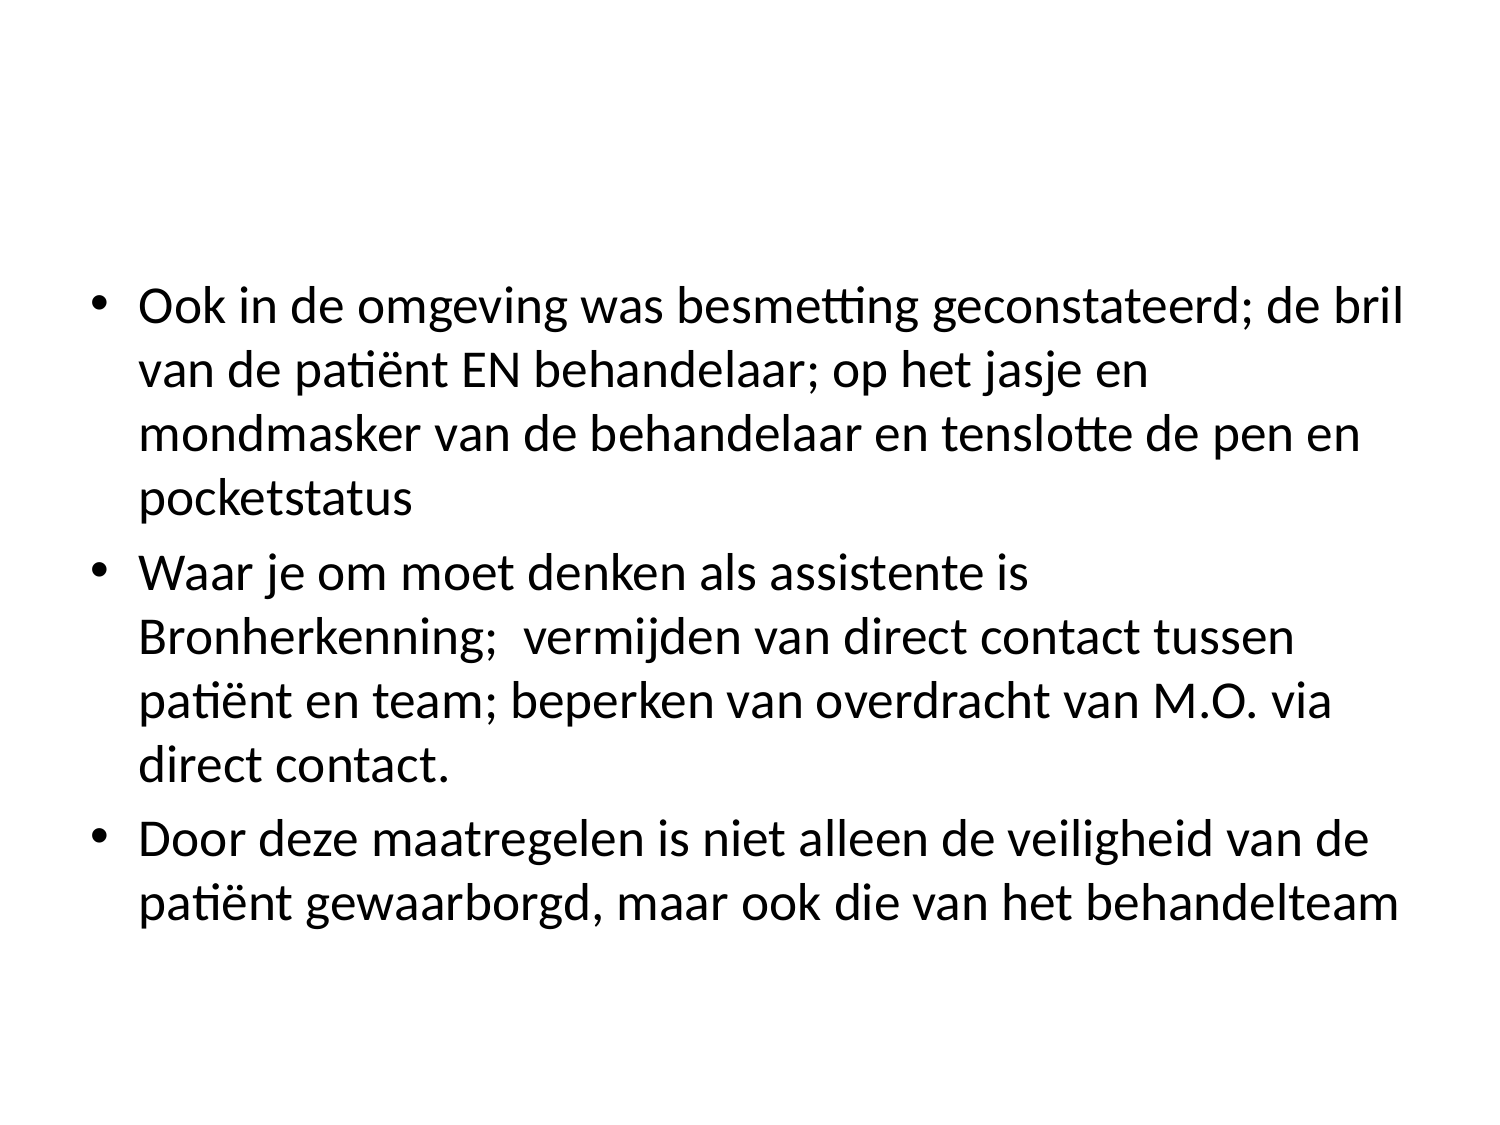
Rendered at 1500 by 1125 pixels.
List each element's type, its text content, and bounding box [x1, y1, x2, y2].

list Ook in de omgeving was besmetting geconstateerd; de bril van de patiënt EN behandelaar; op het jasje en mondmasker van de behandelaar en tenslotte de pen en pocketstatus Waar je om moet denken als assistente is Bronherkenning; vermijden van direct contact tussen patiënt en team; beperken van overdracht van M.O. via direct contact. Door deze maatregelen is niet alleen de veiligheid van de patiënt gewaarborgd, maar ook die van het behandelteam [75, 262, 1425, 1005]
